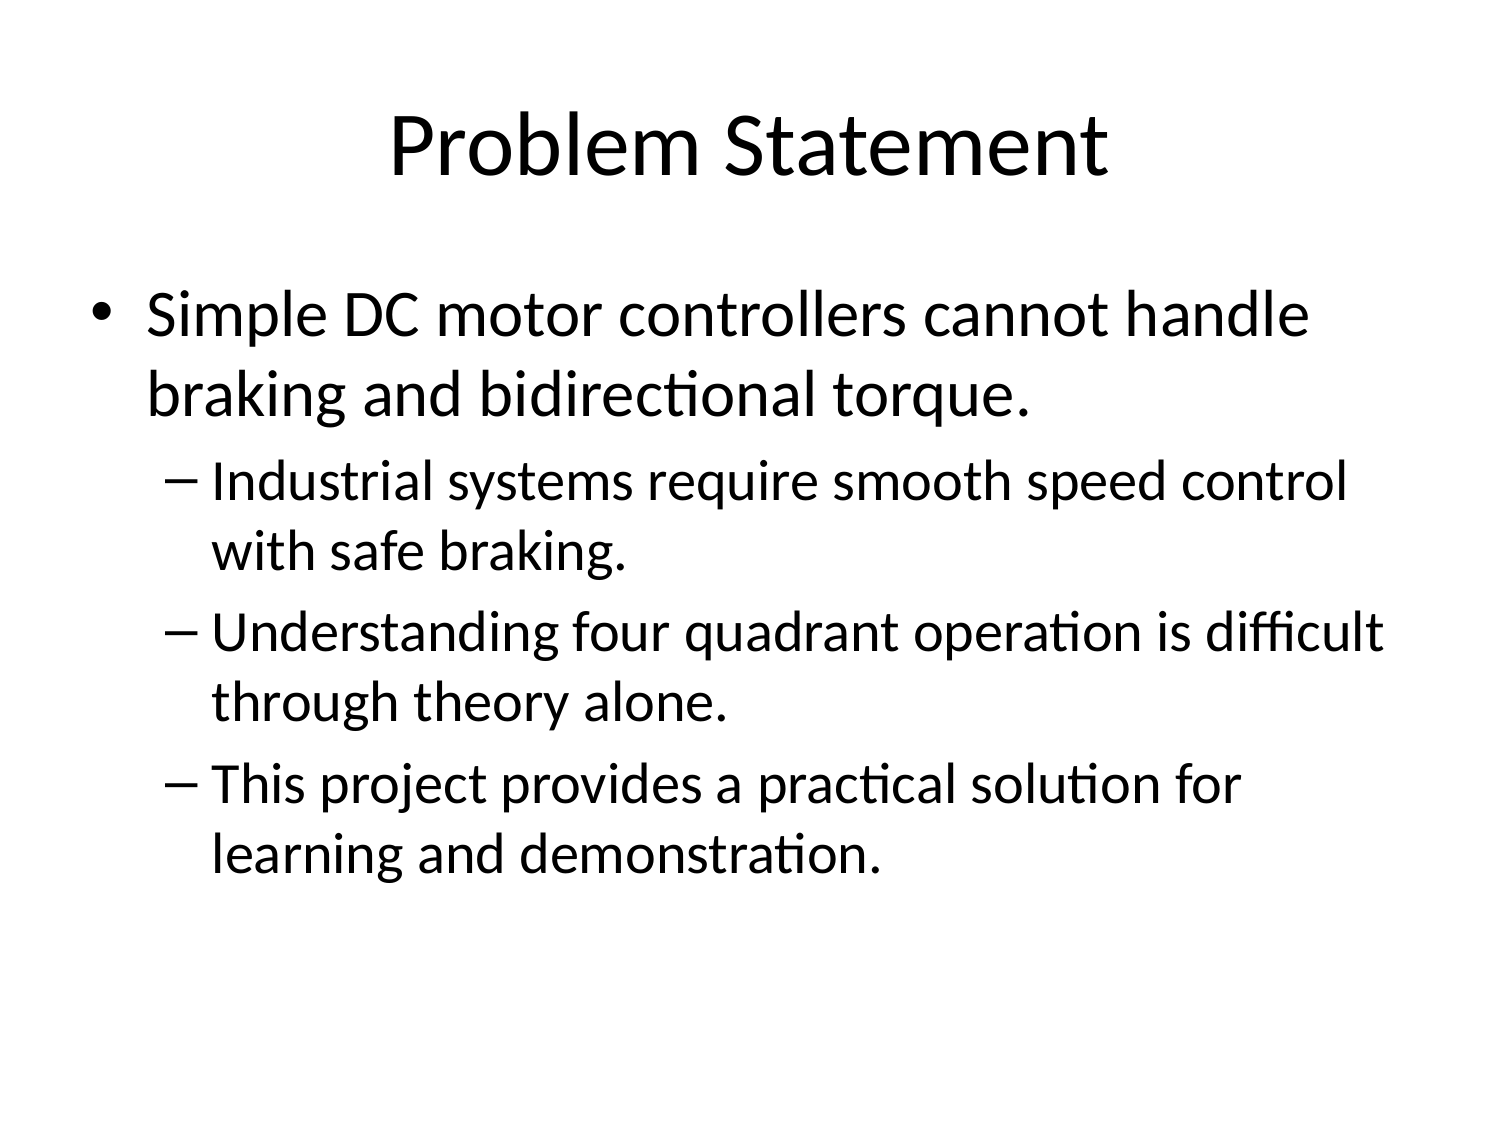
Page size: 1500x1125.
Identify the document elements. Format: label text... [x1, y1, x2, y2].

list Simple DC motor controllers cannot handle braking and bidirectional torque. Industrial systems require smooth speed control with safe braking. Understanding four quadrant operation is difficult through theory alone. This project provides a practical solution for learning and demonstration. [75, 262, 1425, 1005]
title Problem Statement [75, 45, 1425, 233]
